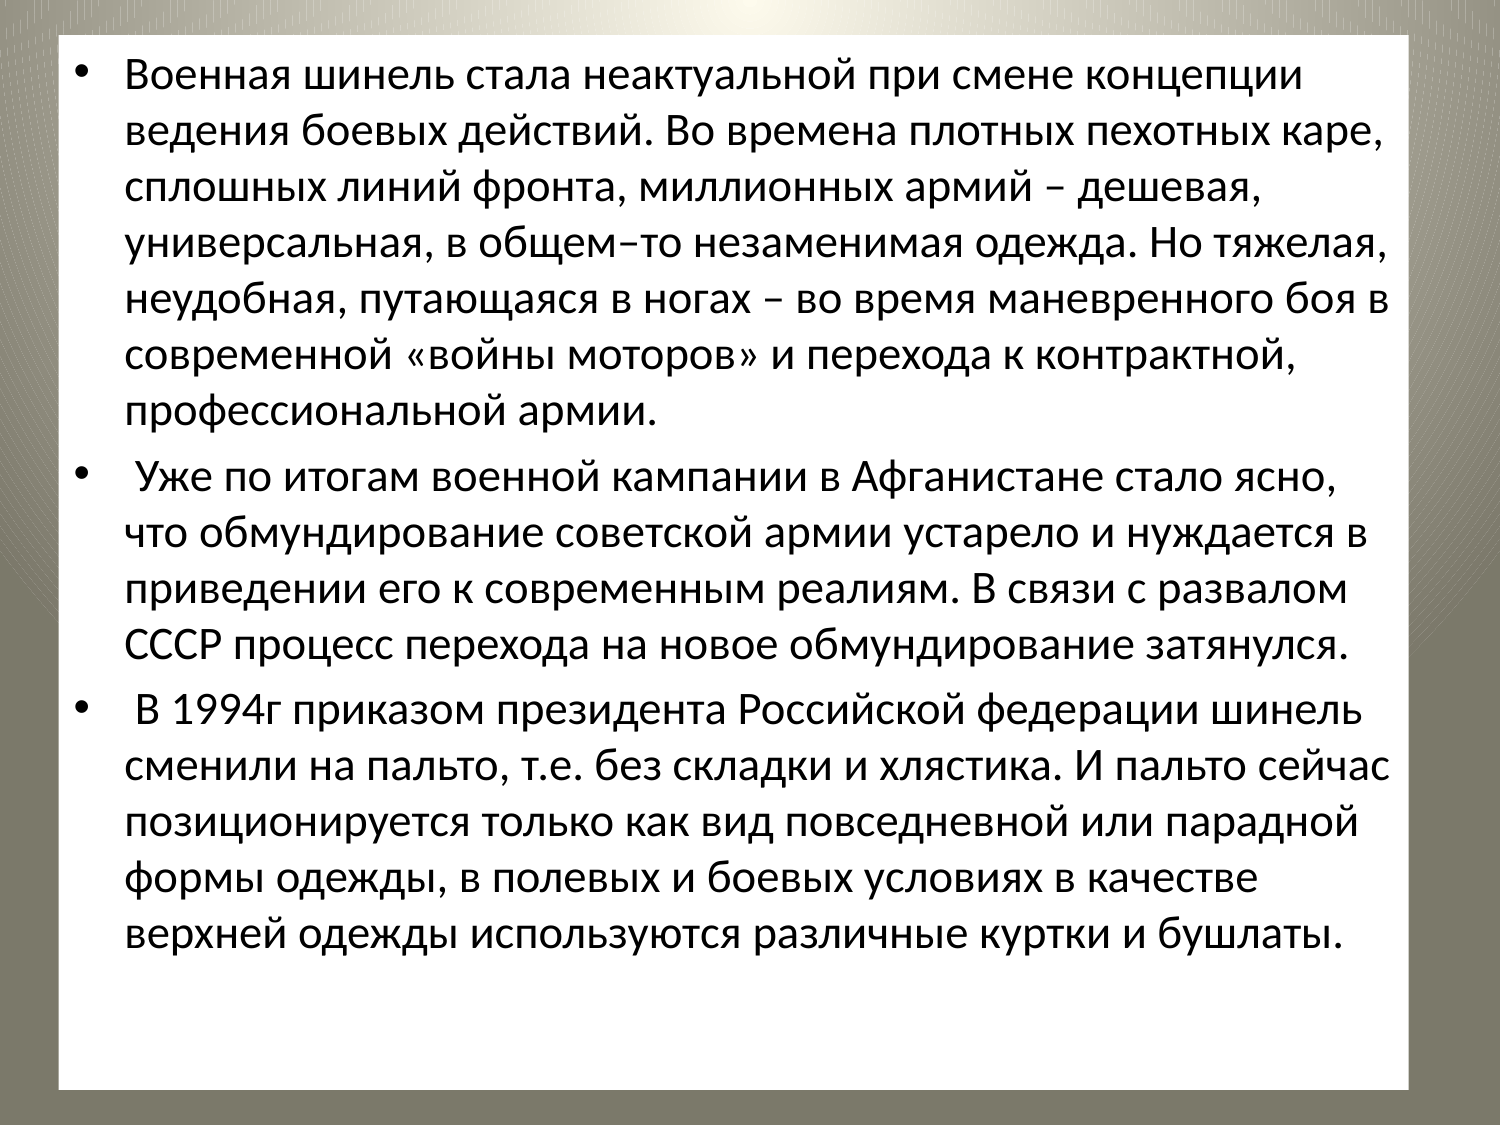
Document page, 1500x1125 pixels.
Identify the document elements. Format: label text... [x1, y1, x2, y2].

list Военная шинель стала неактуальной при смене концепции ведения боевых действий. Во времена плотных пехотных каре, сплошных линий фронта, миллионных армий – дешевая, универсальная, в общем–то незаменимая одежда. Но тяжелая, неудобная, путающаяся в ногах – во время маневренного боя в современной «войны моторов» и перехода к контрактной, профессиональной армии. Уже по итогам военной кампании в Афганистане стало ясно, что обмундирование советской армии устарело и нуждается в приведении его к современным реалиям. В связи с развалом СССР процесс перехода на новое обмундирование затянулся. В 1994г приказом президента Российской федерации шинель сменили на пальто, т.е. без складки и хлястика. И пальто сейчас позиционируется только как вид повседневной или парадной формы одежды, в полевых и боевых условиях в качестве верхней одежды используются различные куртки и бушлаты. [58, 35, 1409, 1090]
